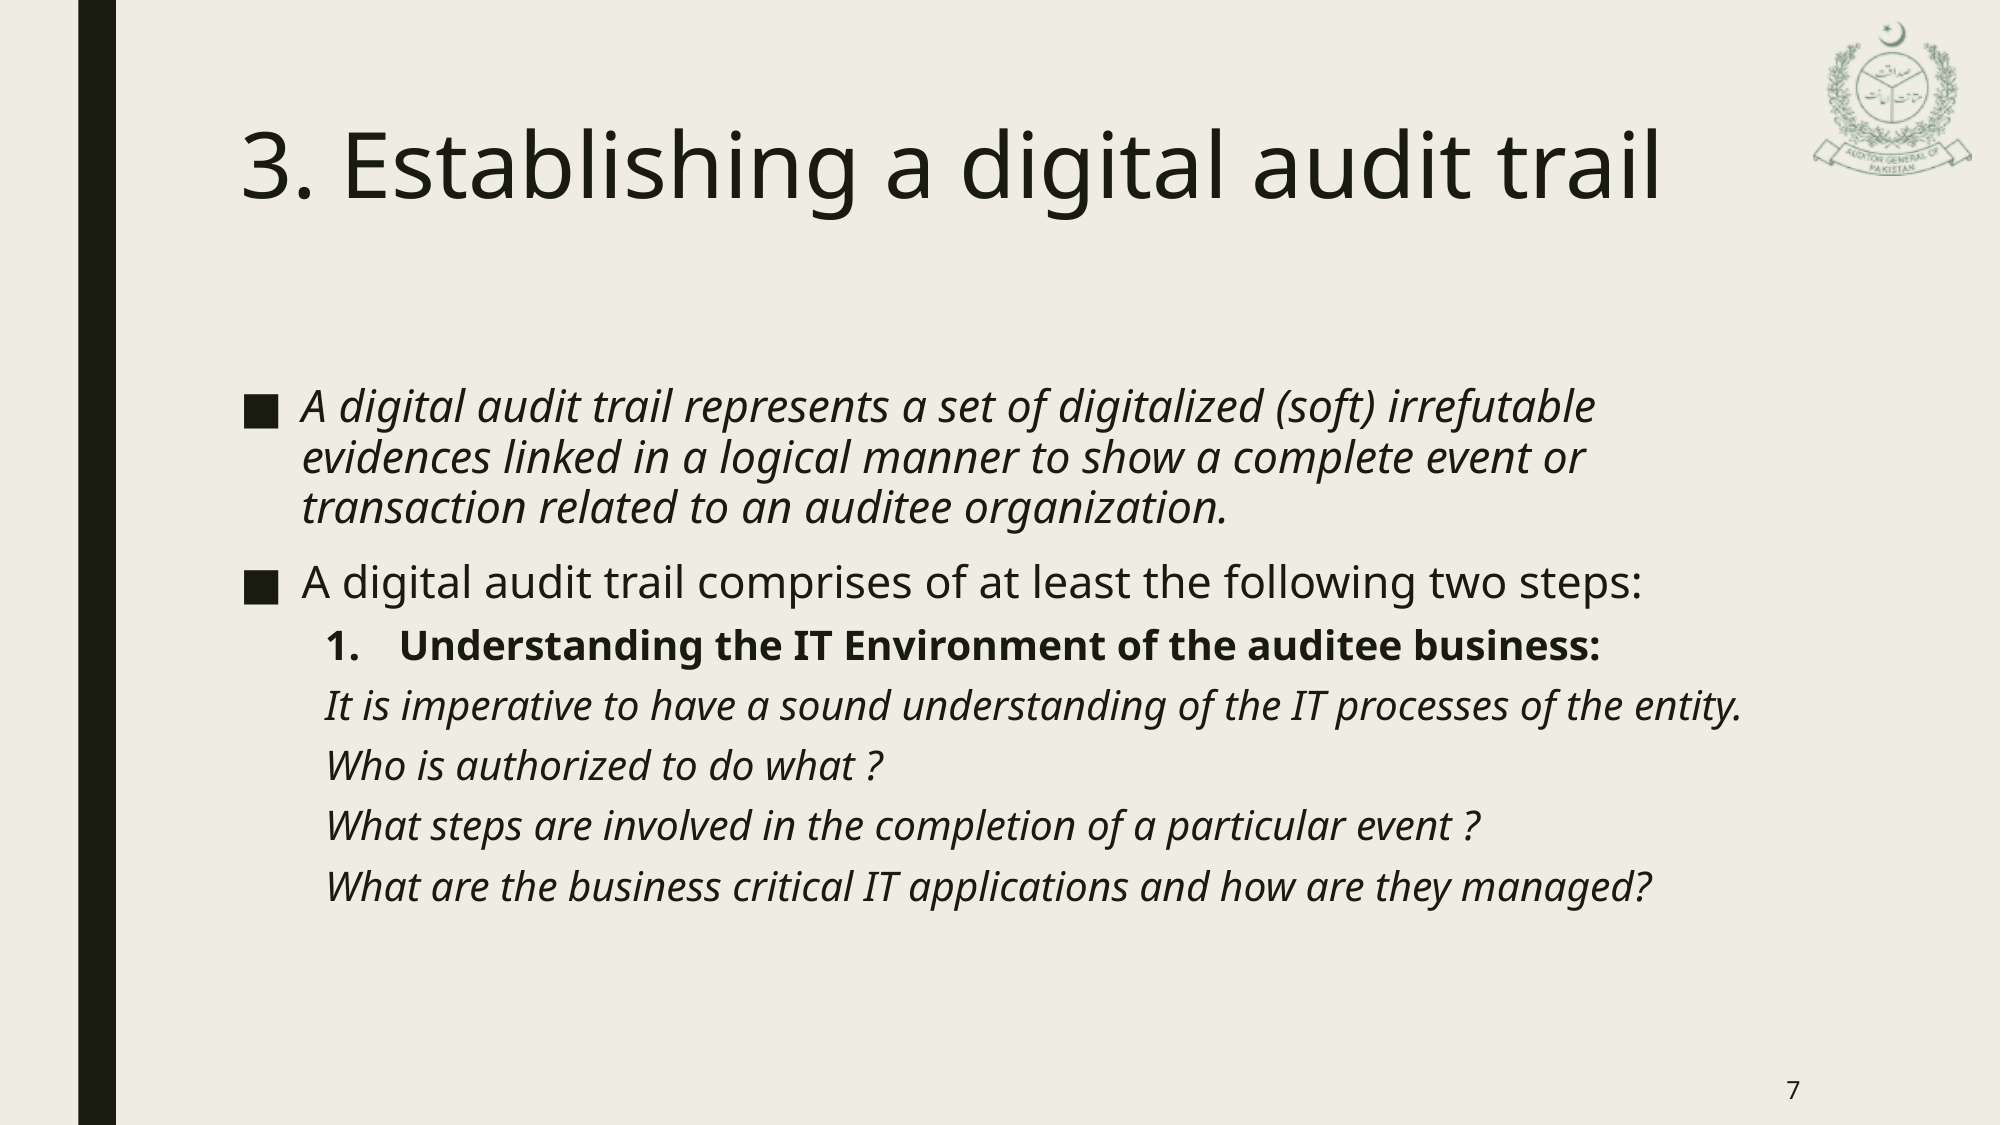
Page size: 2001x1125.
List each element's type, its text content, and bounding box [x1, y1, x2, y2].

title 3. Establishing a digital audit trail [225, 112, 1800, 357]
list A digital audit trail represents a set of digitalized (soft) irrefutable evidences linked in a logical manner to show a complete event or transaction related to an auditee organization. A digital audit trail comprises of at least the following two steps: Understanding the IT Environment of the auditee business: It is imperative to have a sound understanding of the IT processes of the entity. Who is authorized to do what ? What steps are involved in the completion of a particular event ? What are the business critical IT applications and how are they managed? [225, 375, 1800, 963]
slide_number 7 [1553, 1058, 1816, 1125]
